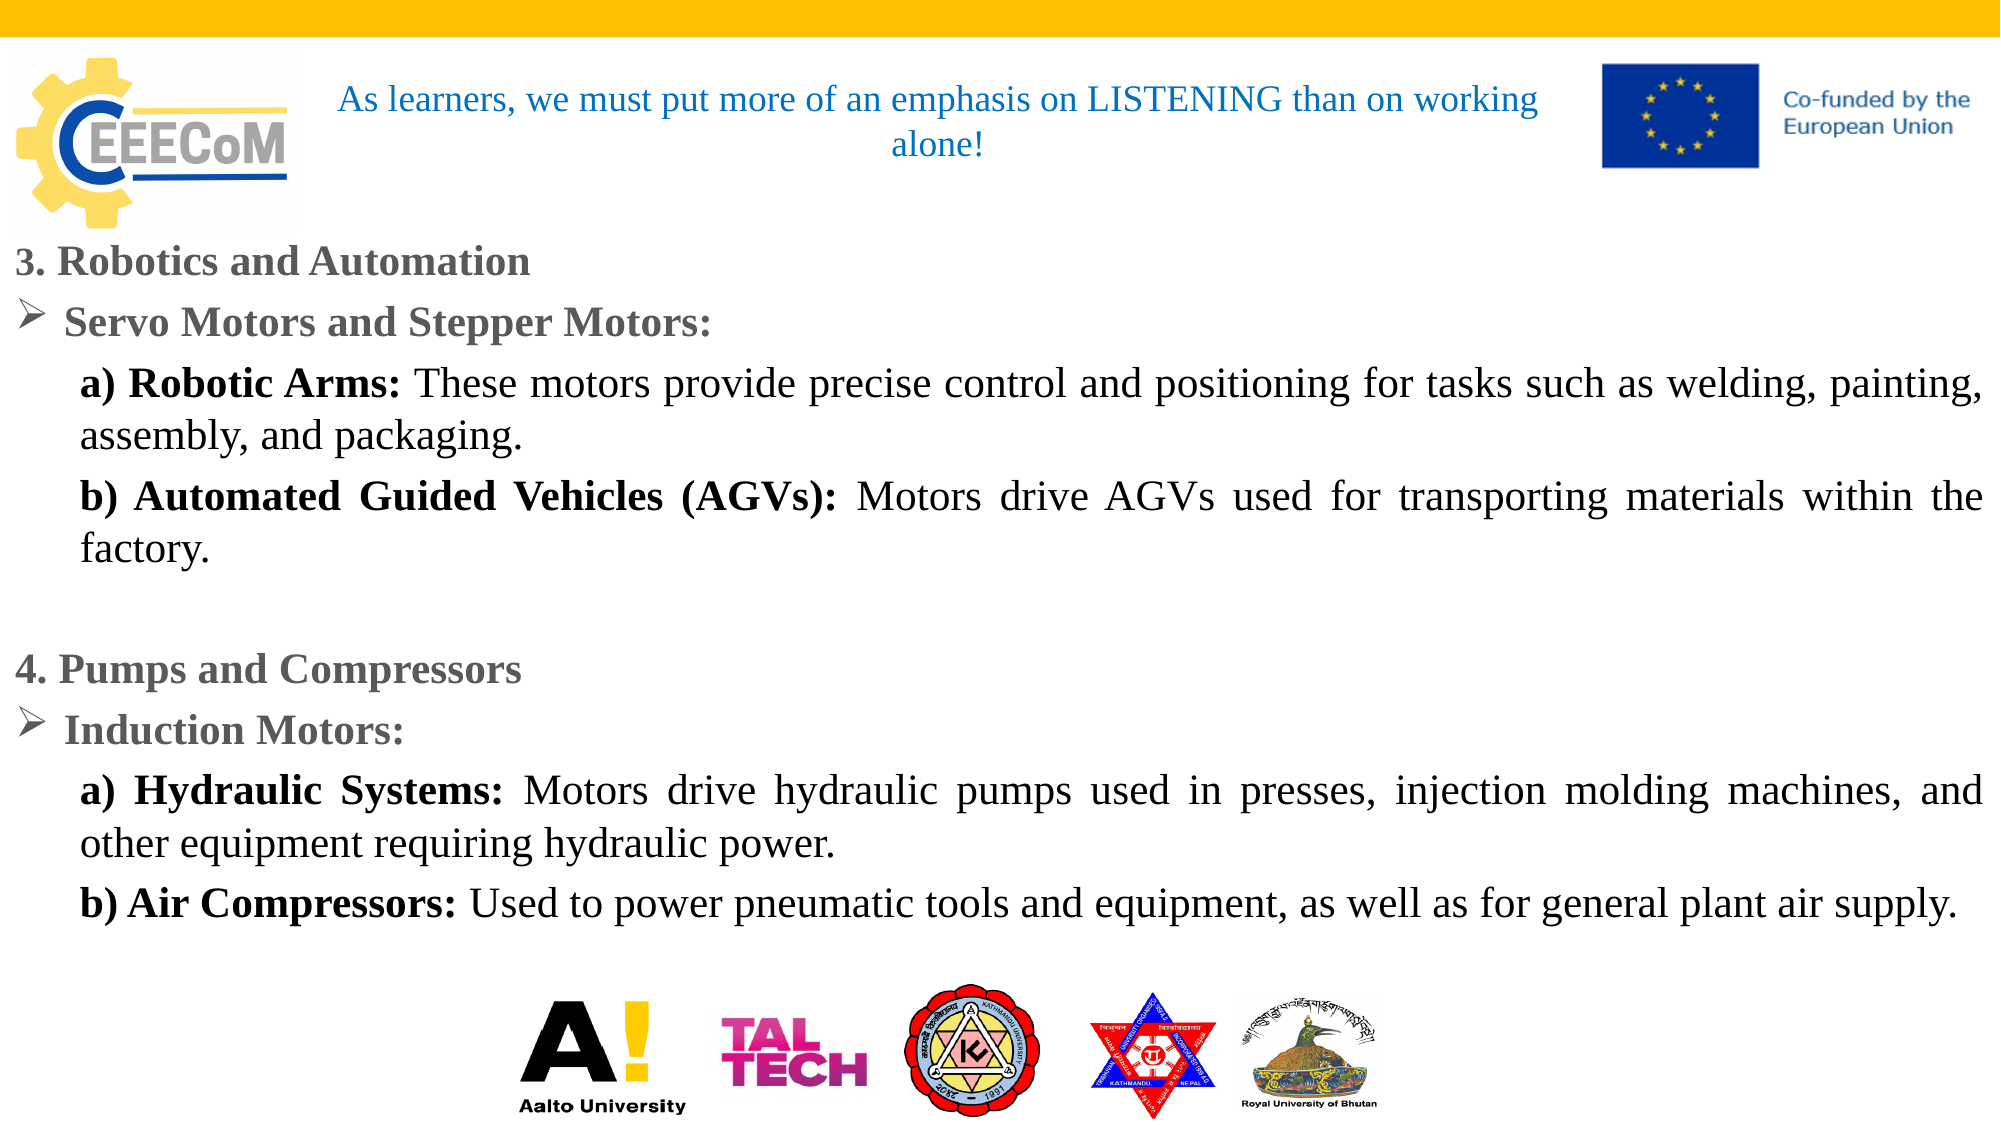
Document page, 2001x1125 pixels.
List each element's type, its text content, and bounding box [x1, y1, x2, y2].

title As learners, we must put more of an emphasis on LISTENING than on working alone! [312, 37, 1565, 201]
list 3. Robotics and Automation Servo Motors and Stepper Motors: a) Robotic Arms: These motors provide precise control and positioning for tasks such as welding, painting, assembly, and packaging. b) Automated Guided Vehicles (AGVs): Motors drive AGVs used for transporting materials within the factory. 4. Pumps and Compressors Induction Motors: a) Hydraulic Systems: Motors drive hydraulic pumps used in presses, injection molding machines, and other equipment requiring hydraulic power. b) Air Compressors: Used to power pneumatic tools and equipment, as well as for general plant air supply. [0, 224, 2000, 975]
picture [11, 50, 299, 224]
picture [1595, 46, 2000, 181]
picture [512, 984, 1382, 1125]
